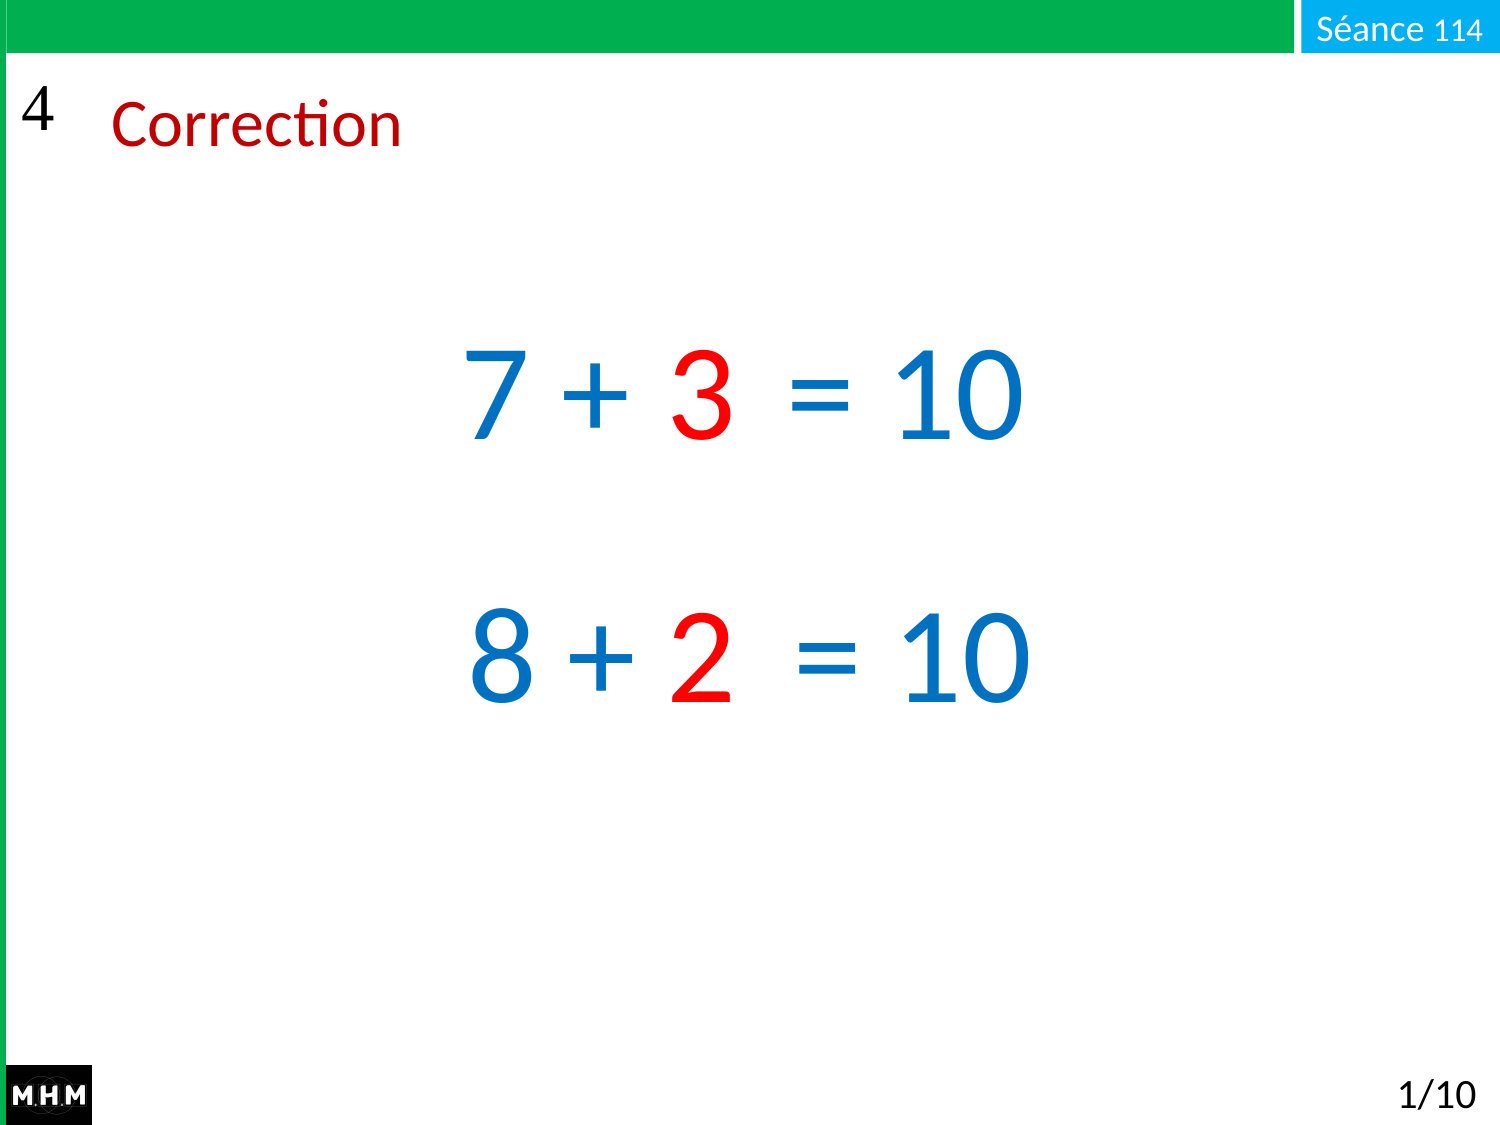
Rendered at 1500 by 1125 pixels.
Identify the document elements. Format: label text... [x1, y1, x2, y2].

text_box 2 [632, 557, 772, 738]
text_box 8 + … = 10 [402, 557, 632, 738]
text_box 7 + … = 10 [396, 294, 632, 475]
text_box 7 + … = 10 [772, 294, 1091, 475]
text_box 8 + … = 10 [772, 557, 1097, 738]
list 1/10 [1373, 1064, 1500, 1125]
text_box 3 [632, 294, 772, 475]
picture [6, 1065, 92, 1125]
title Correction [96, 80, 1391, 170]
